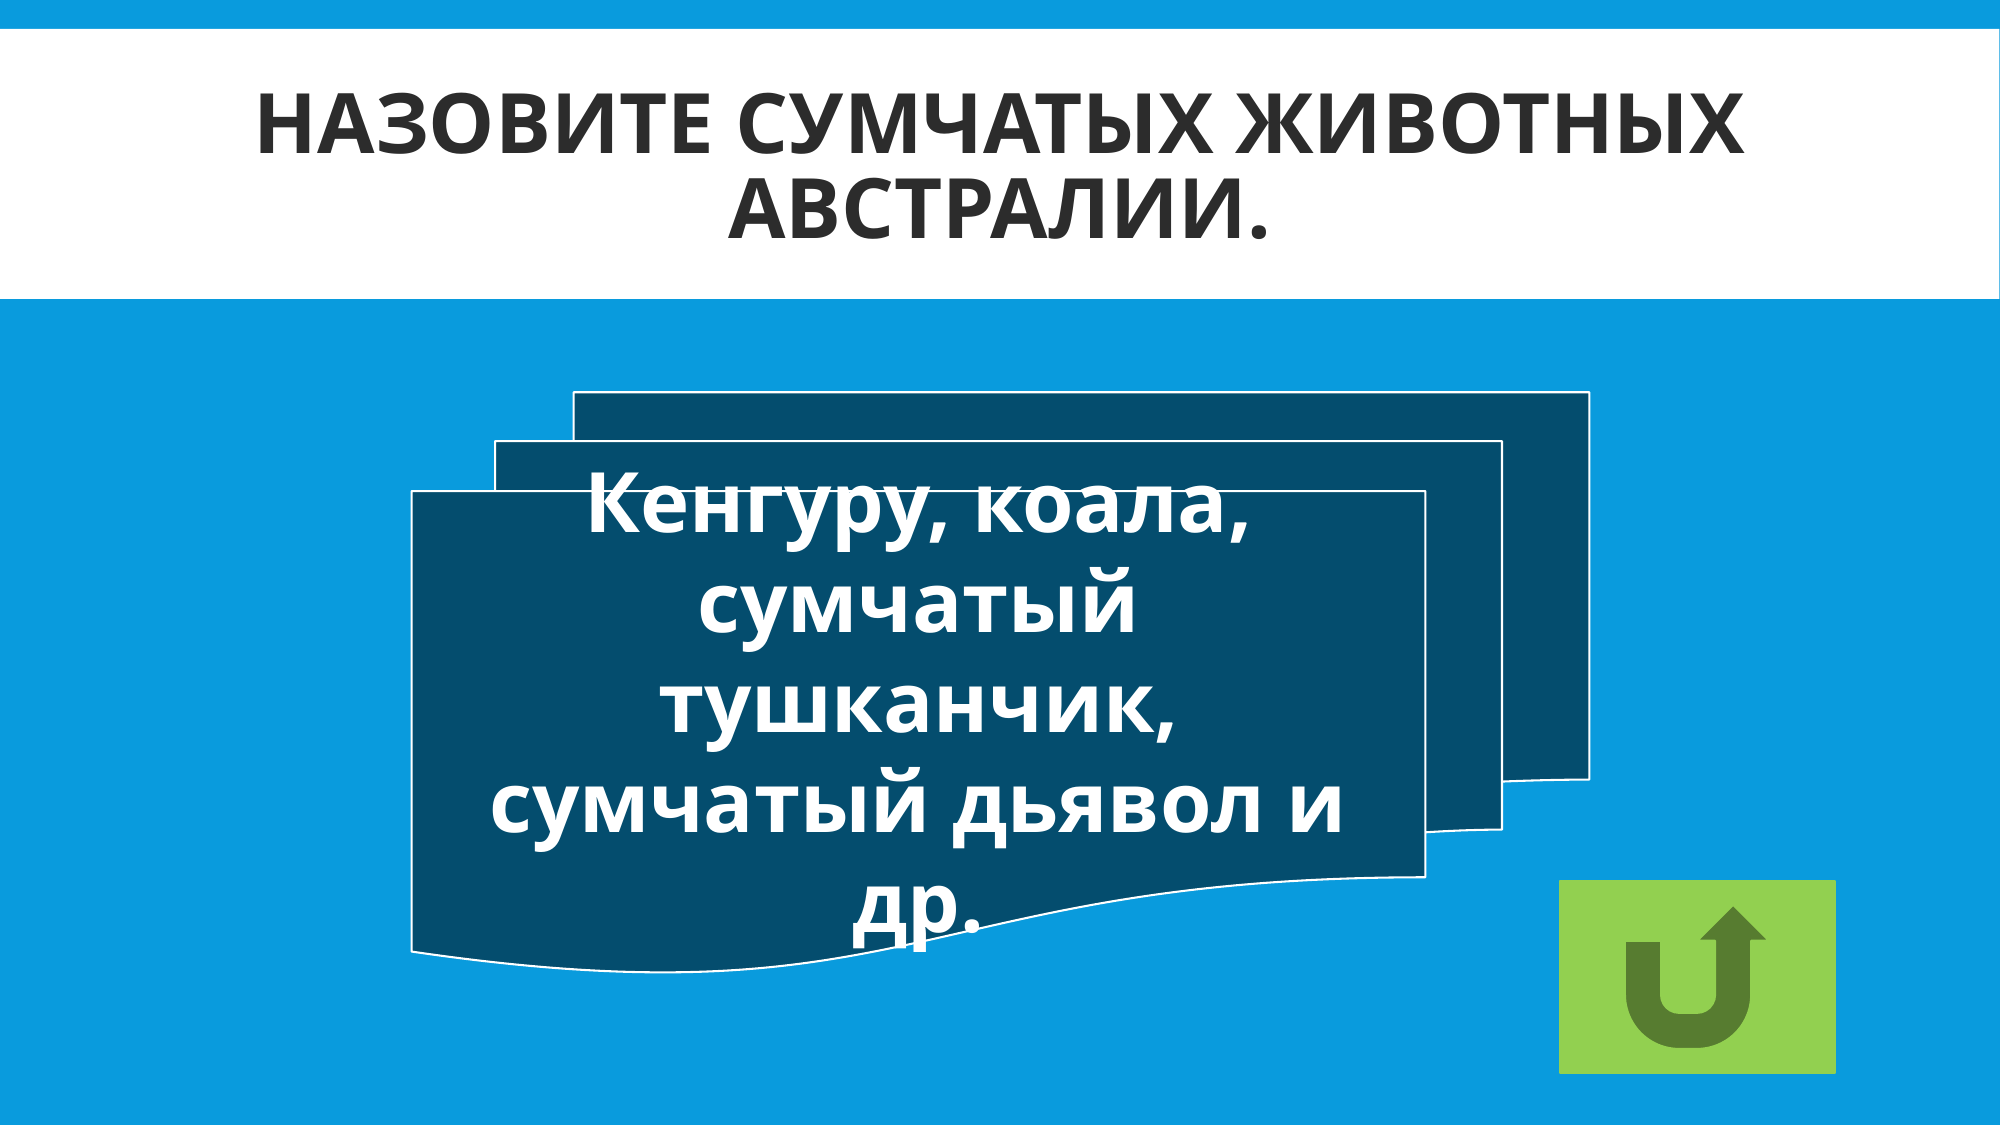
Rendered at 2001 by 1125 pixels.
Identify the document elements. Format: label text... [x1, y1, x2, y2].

text_box [1559, 880, 1836, 1074]
text_box Кенгуру, коала, сумчатый тушканчик, сумчатый дьявол и др. [410, 391, 1591, 974]
title Назовите сумчатых животных Австралии. [197, 46, 1803, 295]
picture [914, 943, 925, 951]
